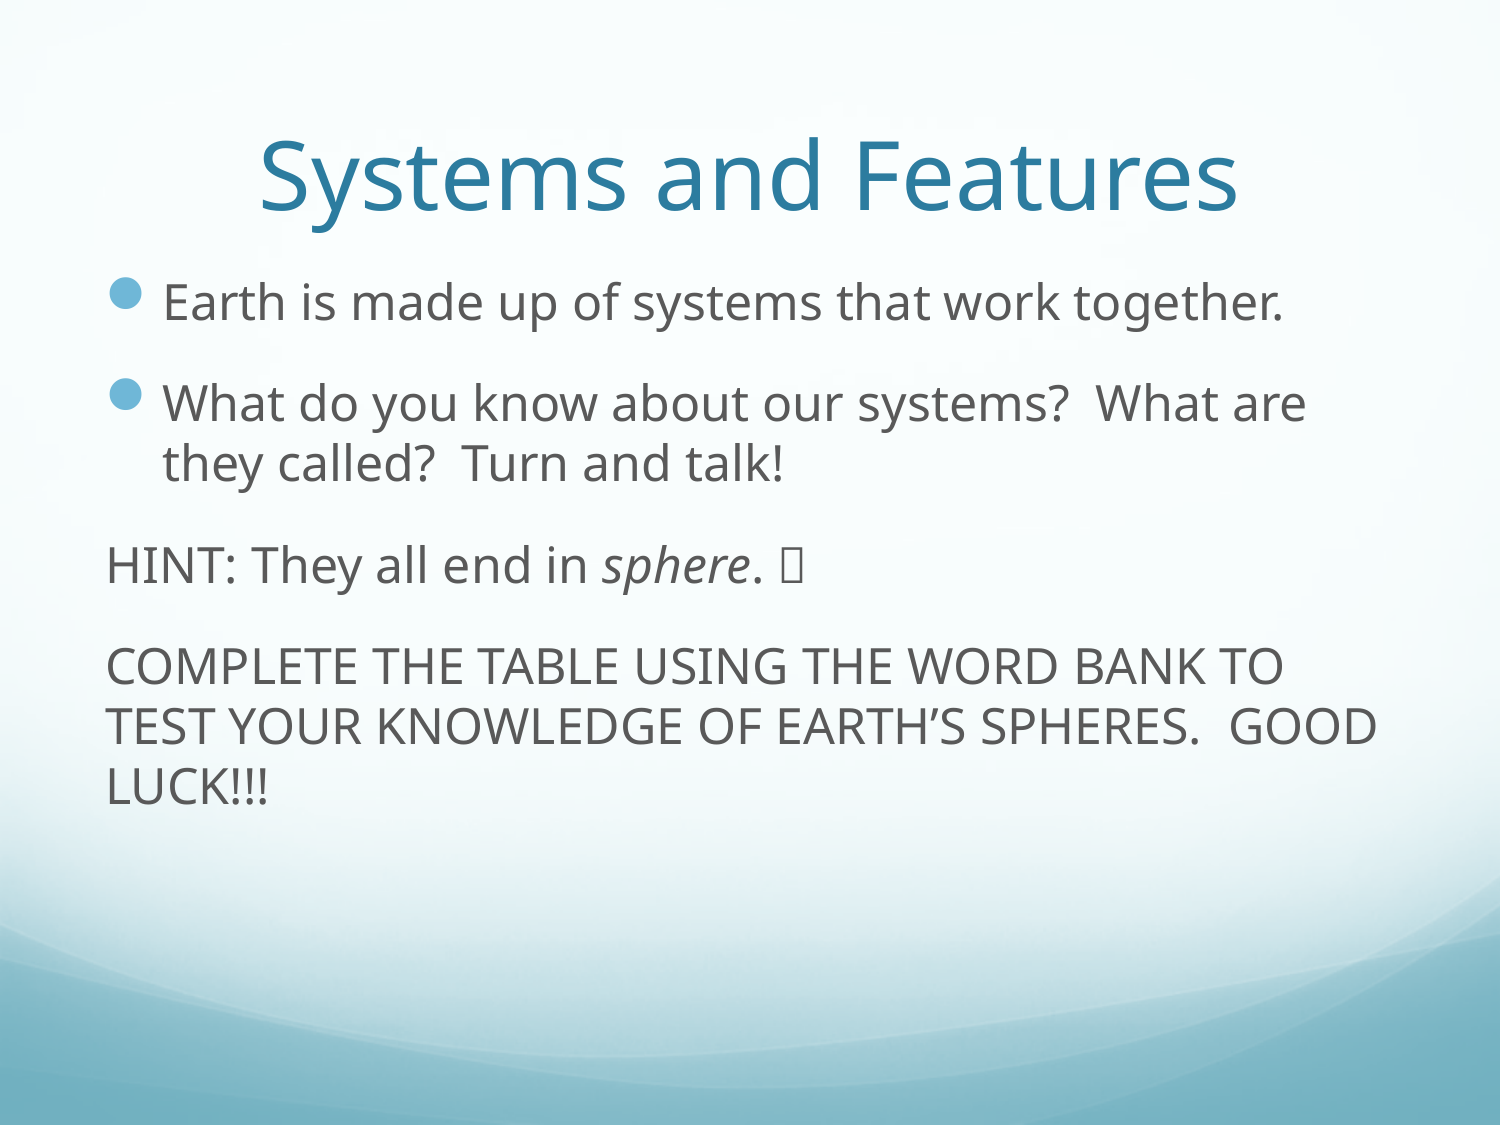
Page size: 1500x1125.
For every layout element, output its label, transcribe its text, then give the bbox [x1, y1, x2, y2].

title Systems and Features [90, 17, 1410, 237]
list Earth is made up of systems that work together. What do you know about our systems? What are they called? Turn and talk! HINT: They all end in sphere.  COMPLETE THE TABLE USING THE WORD BANK TO TEST YOUR KNOWLEDGE OF EARTH’S SPHERES. GOOD LUCK!!! [90, 262, 1410, 975]
